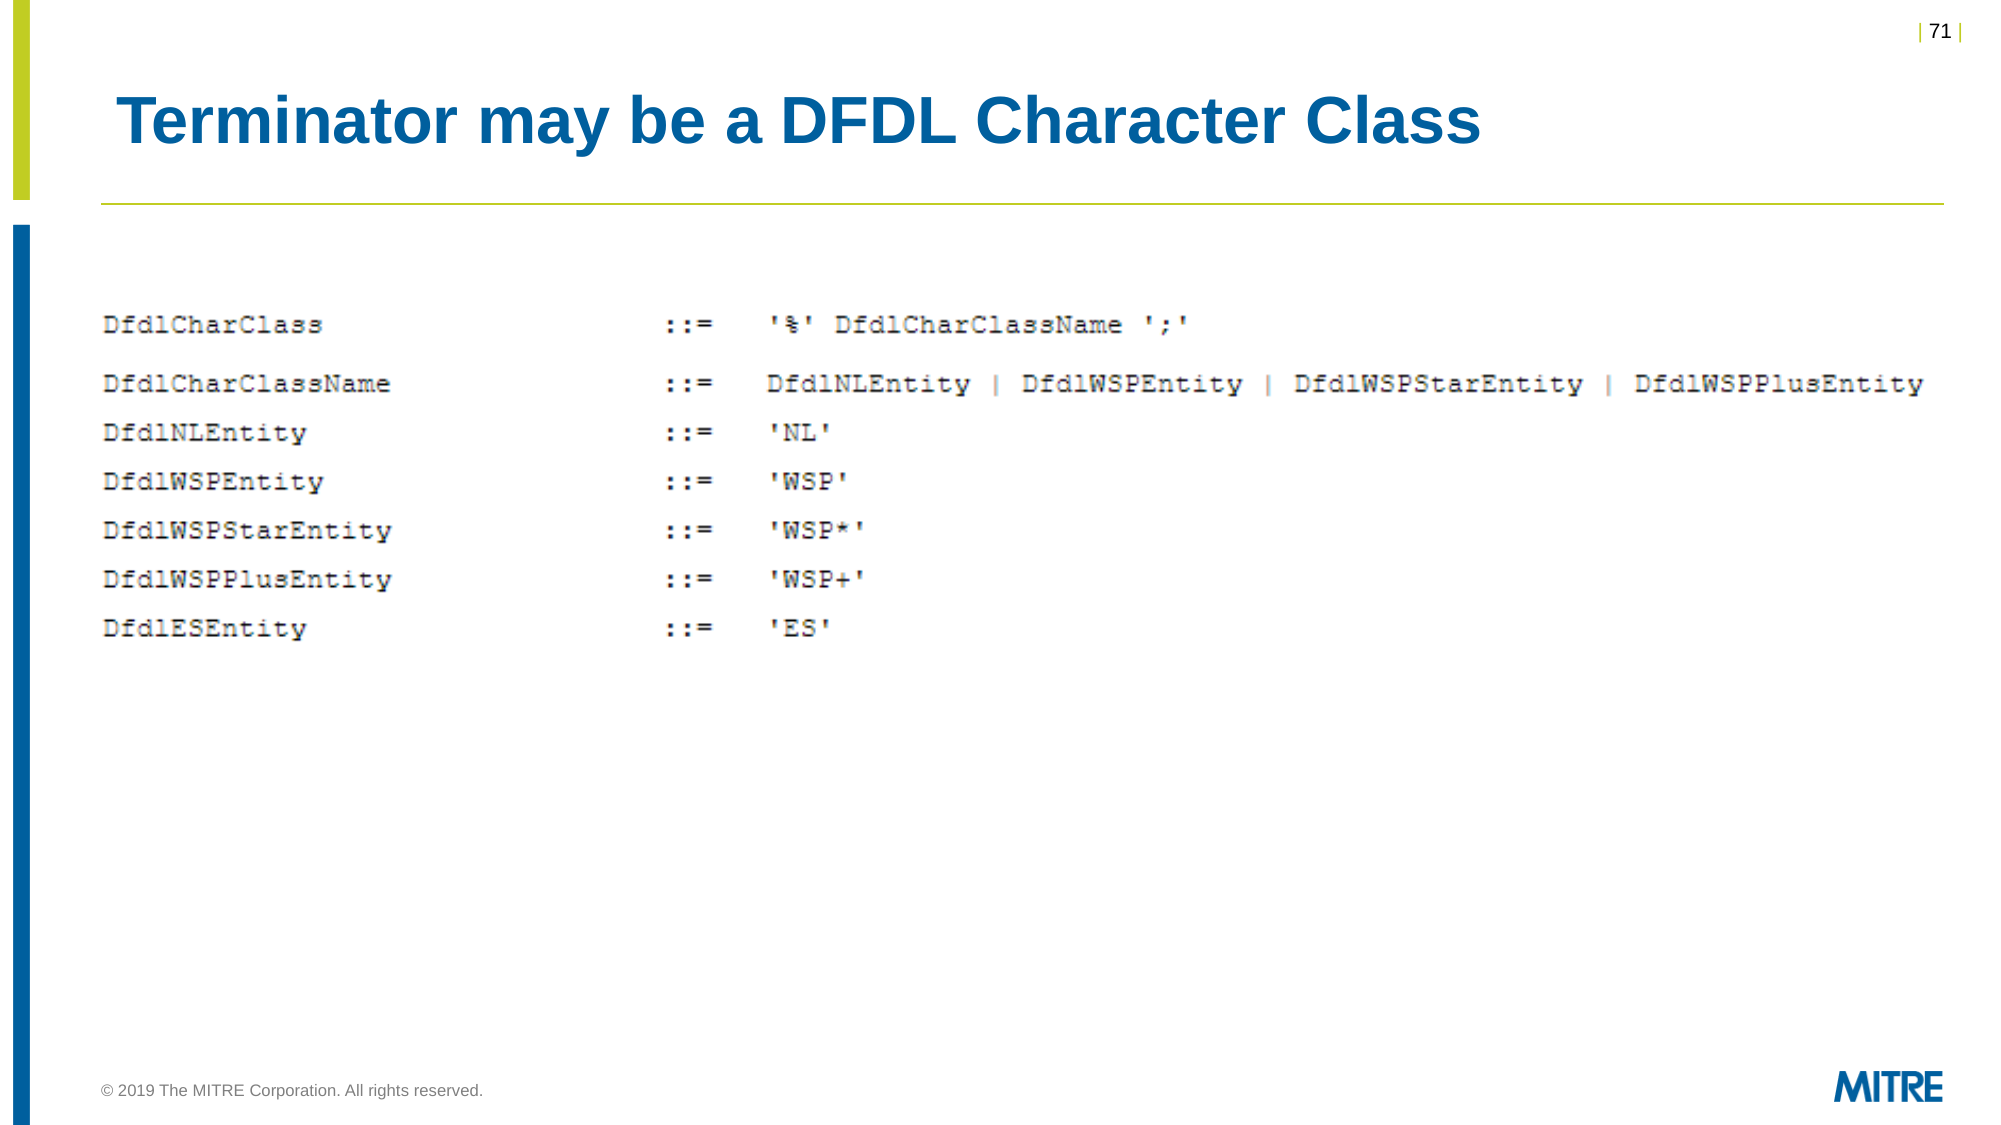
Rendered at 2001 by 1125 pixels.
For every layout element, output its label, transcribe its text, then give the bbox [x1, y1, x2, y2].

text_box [101, 296, 1947, 649]
footer © 2019 The MITRE Corporation. All rights reserved. [101, 1069, 1338, 1110]
title Terminator may be a DFDL Character Class [101, 60, 1945, 184]
picture [1834, 1068, 1945, 1109]
